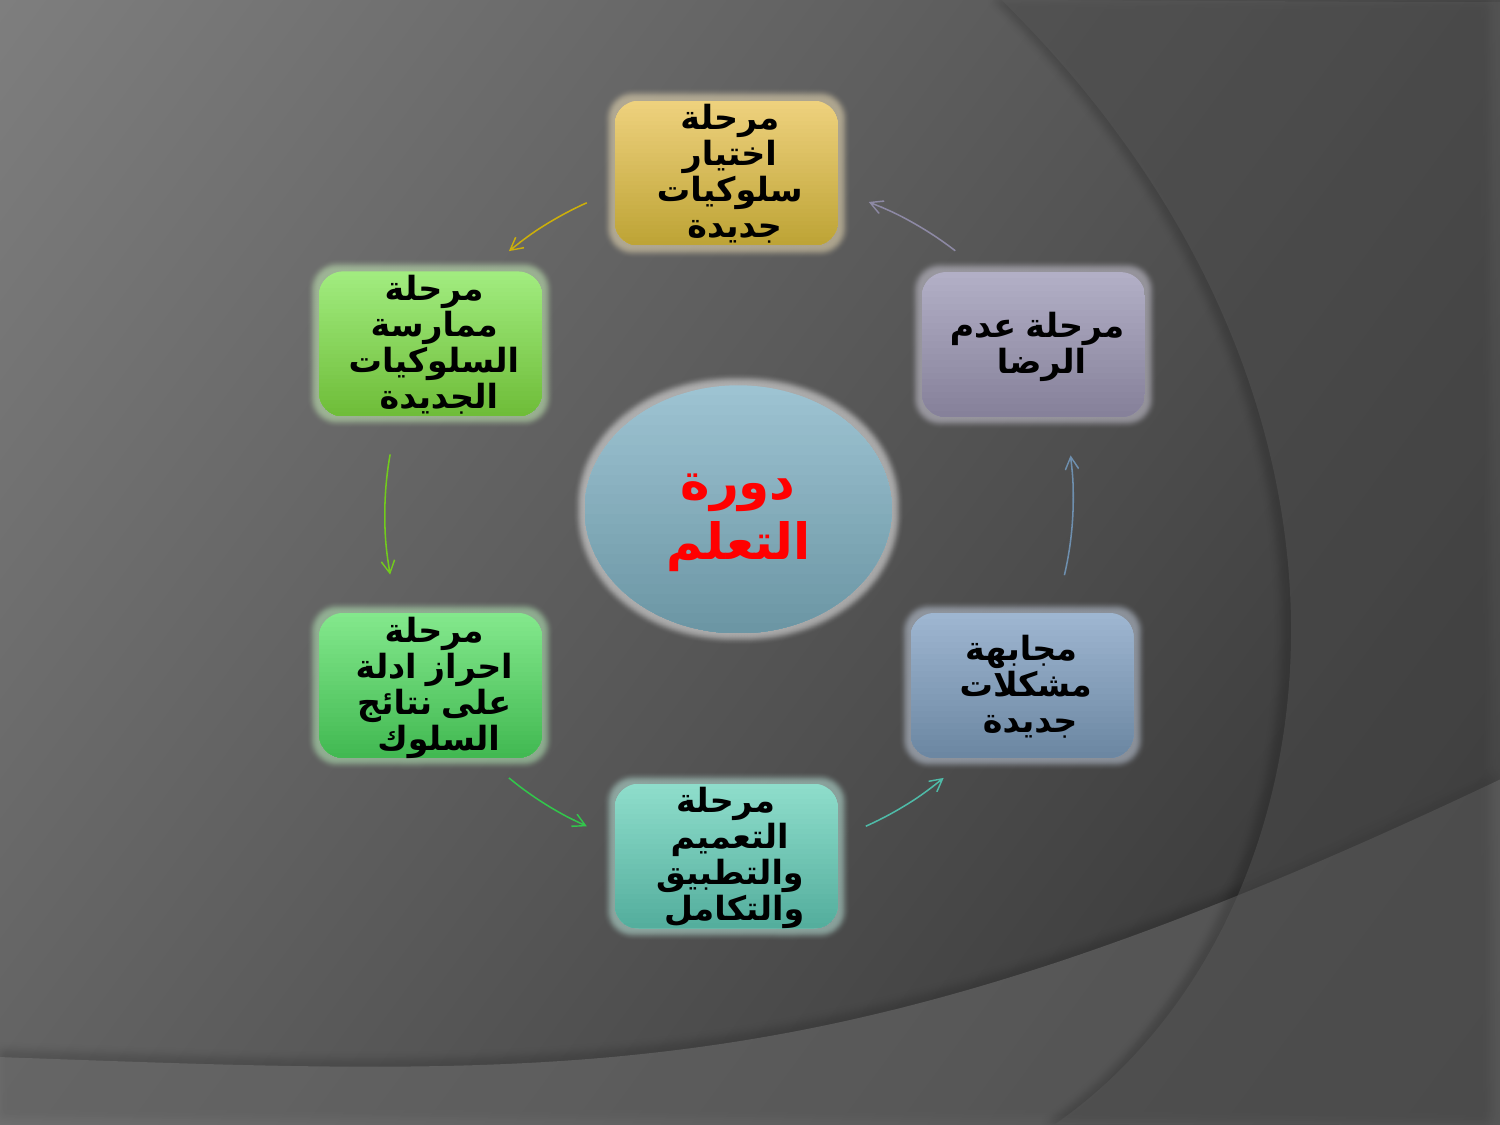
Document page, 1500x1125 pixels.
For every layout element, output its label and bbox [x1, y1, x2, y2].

text_box [64, 100, 1389, 929]
